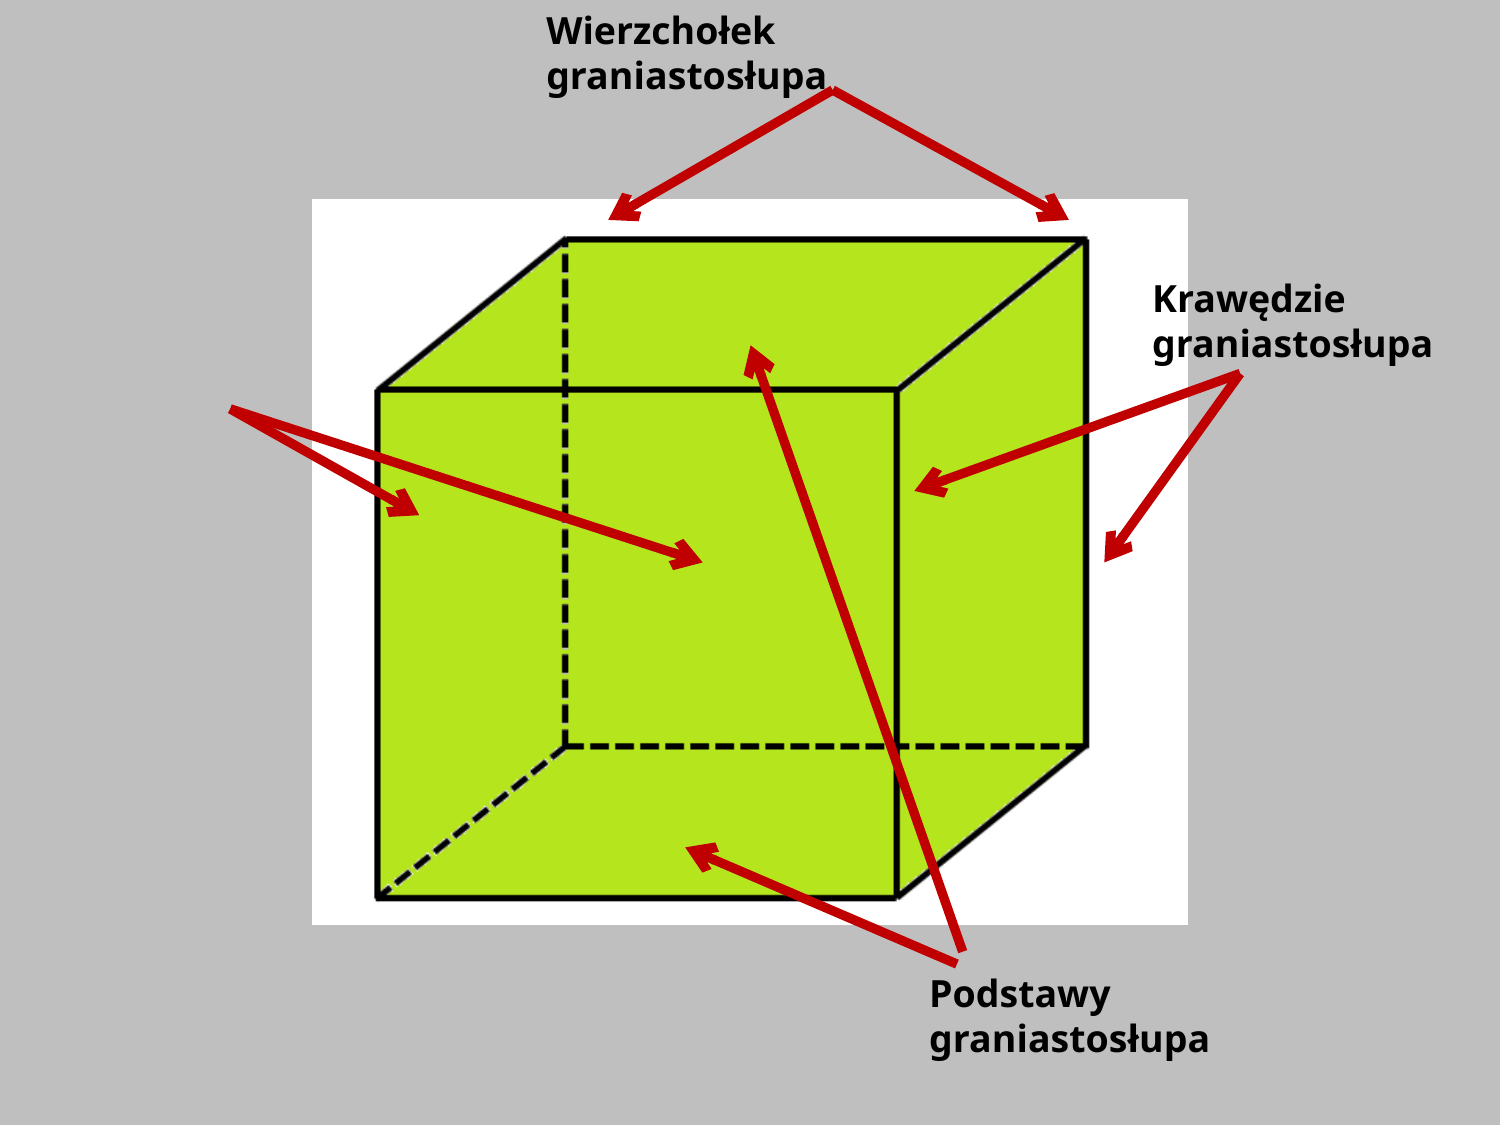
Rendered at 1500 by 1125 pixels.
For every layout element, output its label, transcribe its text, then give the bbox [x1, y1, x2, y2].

text_box Podstawy graniastosłupa [914, 962, 1352, 1067]
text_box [833, 89, 1070, 221]
picture [963, 492, 1188, 926]
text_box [968, 373, 1241, 492]
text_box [1104, 500, 1241, 563]
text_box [750, 344, 963, 952]
text_box Krawędzie graniastosłupa [1191, 267, 1500, 373]
picture [312, 199, 1188, 926]
text_box Wierzchołek graniastosłupa [531, 0, 969, 105]
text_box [229, 408, 703, 563]
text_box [607, 89, 833, 221]
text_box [685, 847, 958, 965]
